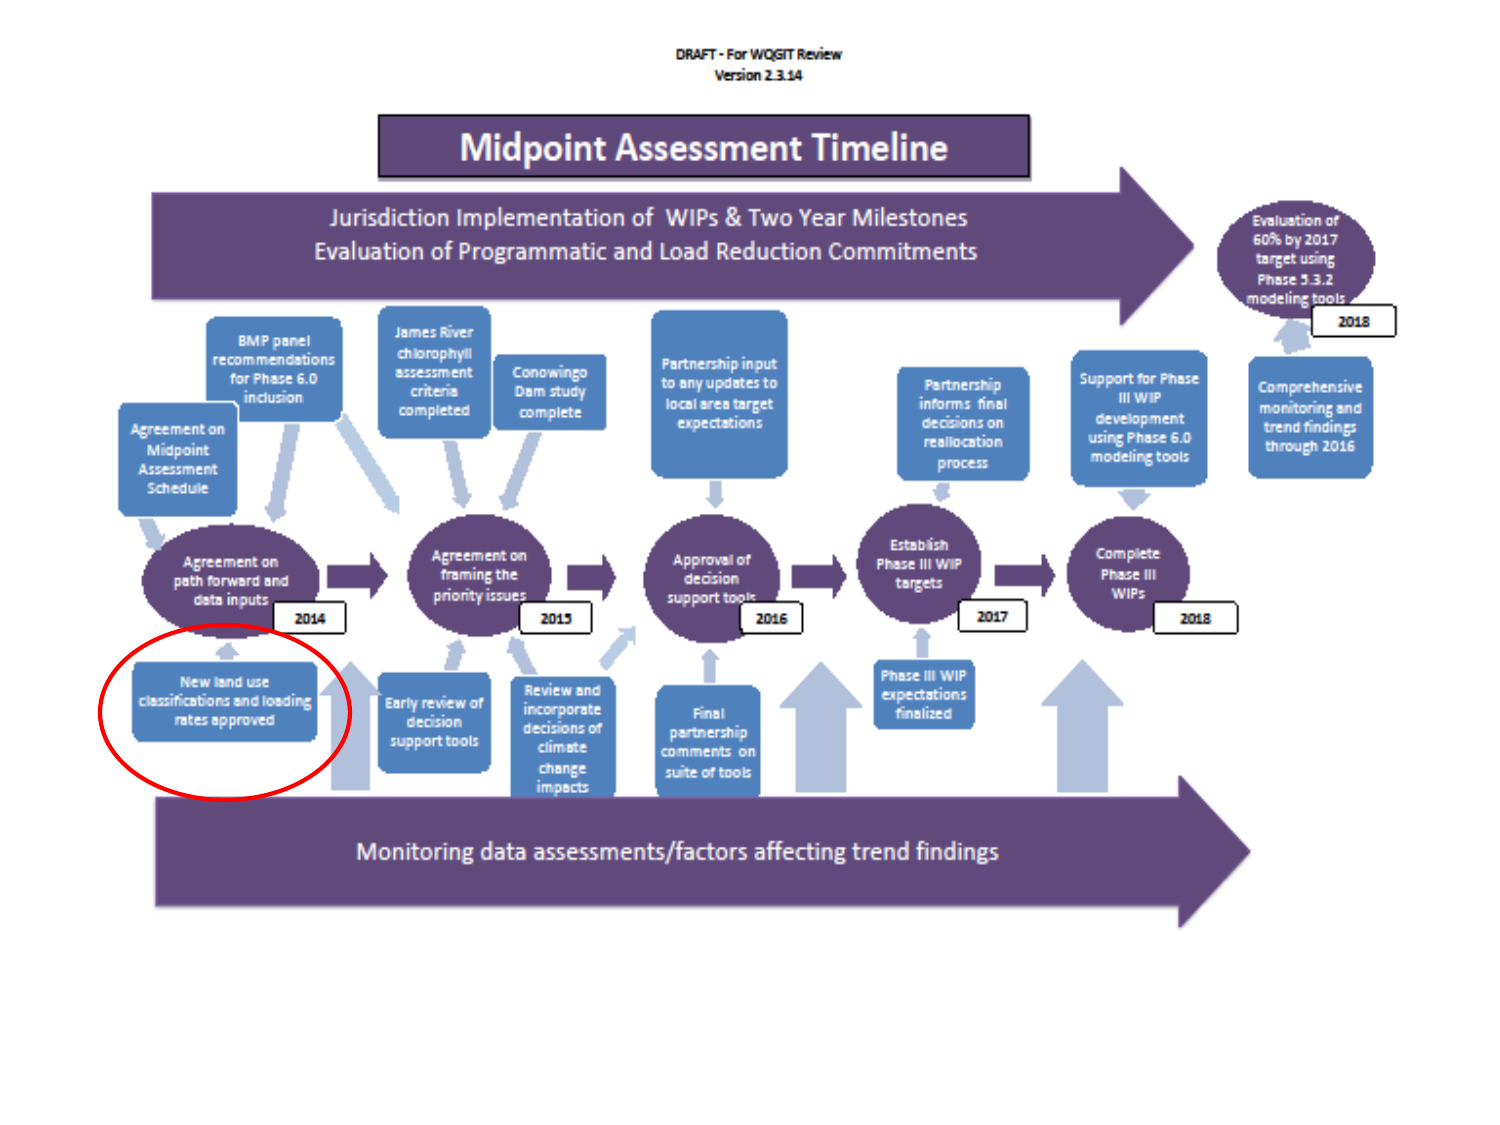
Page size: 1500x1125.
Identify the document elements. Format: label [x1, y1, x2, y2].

text_box [0, 0, 1500, 1125]
